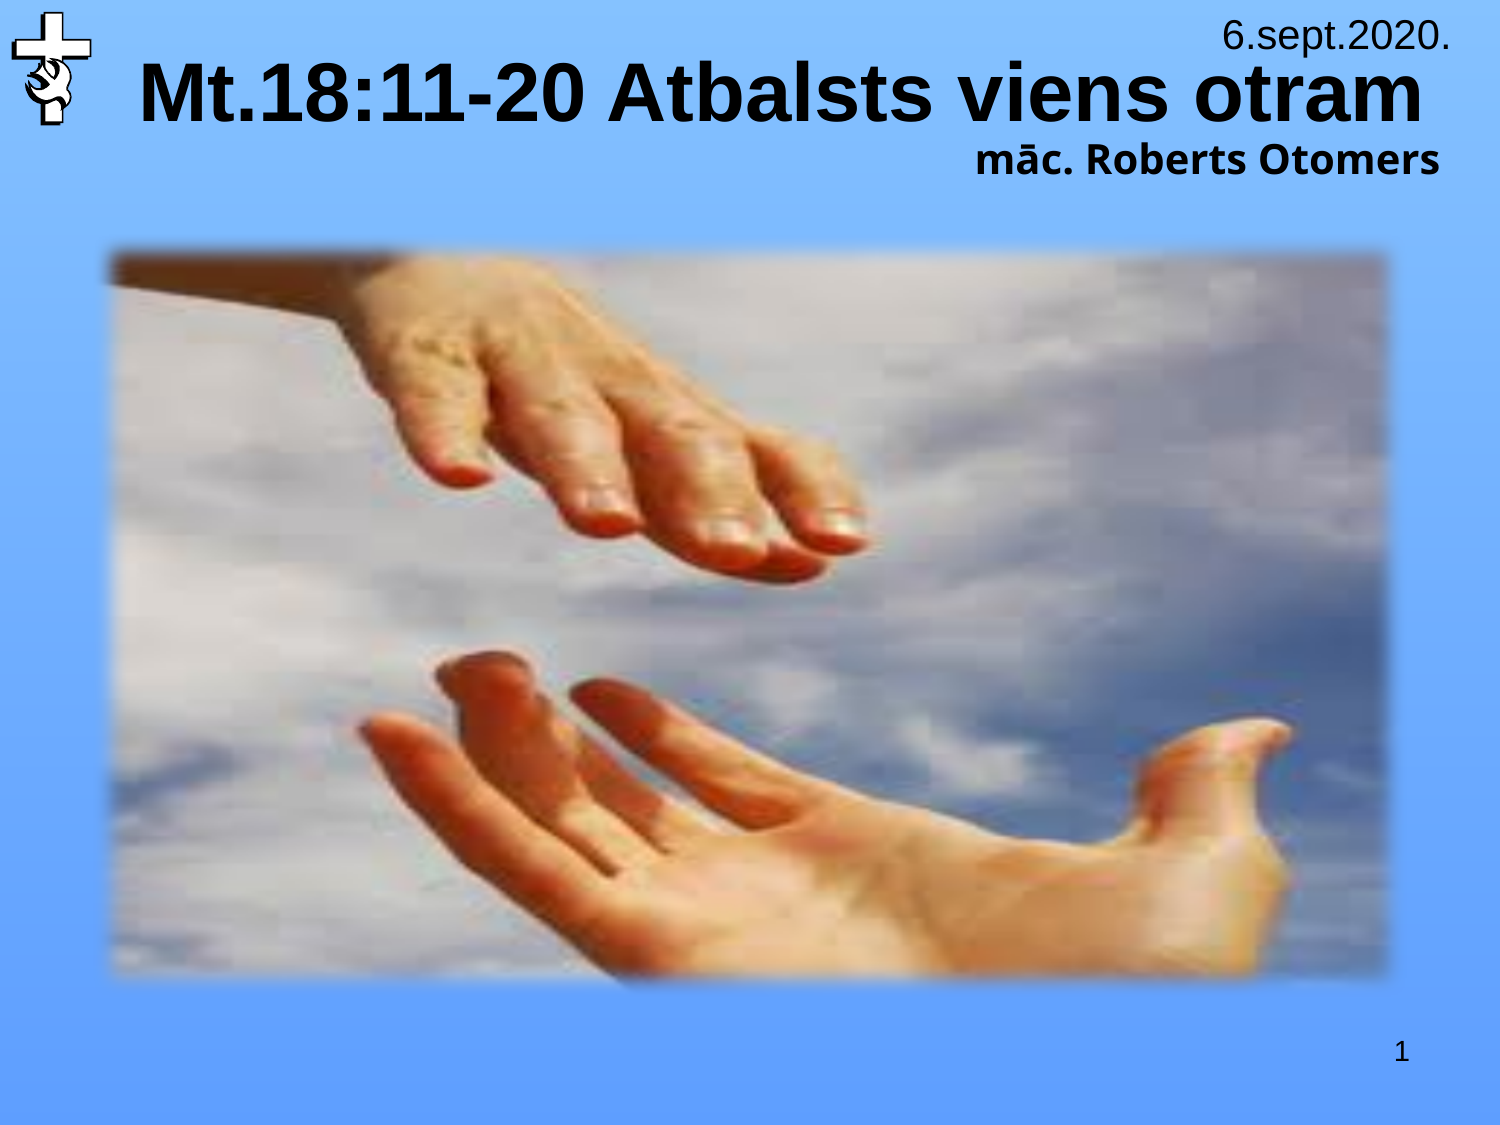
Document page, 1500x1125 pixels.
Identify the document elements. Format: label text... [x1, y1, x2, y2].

text_box 6.sept.2020. [1207, 0, 1500, 65]
title Mt.18:11-20 Atbalsts viens otram [52, 0, 1500, 177]
picture [11, 11, 92, 126]
picture [93, 234, 1407, 997]
text_box māc. Roberts Otomers [915, 125, 1500, 191]
slide_number 1 [1074, 1024, 1426, 1103]
